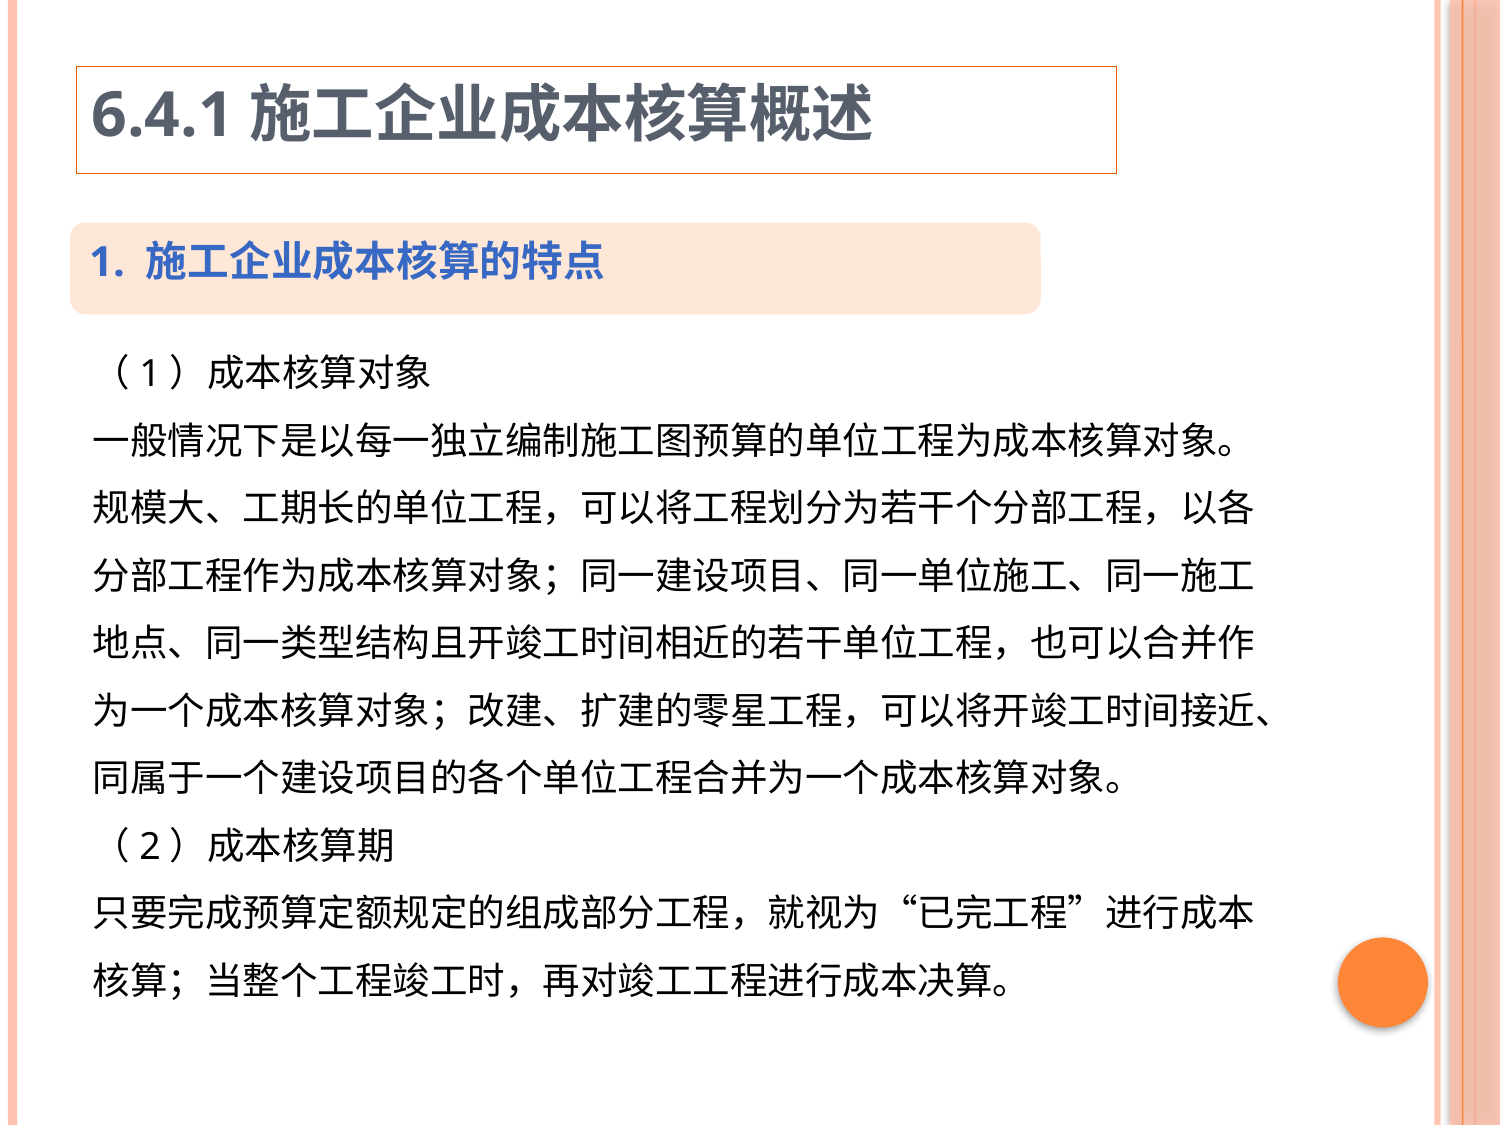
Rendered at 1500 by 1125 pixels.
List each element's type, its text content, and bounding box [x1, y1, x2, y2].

text_box 1. 施工企业成本核算的特点 [69, 222, 1041, 315]
text_box 6.4.1施工企业成本核算概述 [76, 66, 1117, 174]
text_box （1）成本核算对象 一般情况下是以每一独立编制施工图预算的单位工程为成本核算对象。规模大、工期长的单位工程，可以将工程划分为若干个分部工程，以各分部工程作为成本核算对象；同一建设项目、同一单位施工、同一施工地点、同一类型结构且开竣工时间相近的若干单位工程，也可以合并作为一个成本核算对象；改建、扩建的零星工程，可以将开竣工时间接近、同属于一个建设项目的各个单位工程合并为一个成本核算对象。 （2）成本核算期 只要完成预算定额规定的组成部分工程，就视为“已完工程”进行成本核算；当整个工程竣工时，再对竣工工程进行成本决算。 [78, 319, 1306, 1010]
